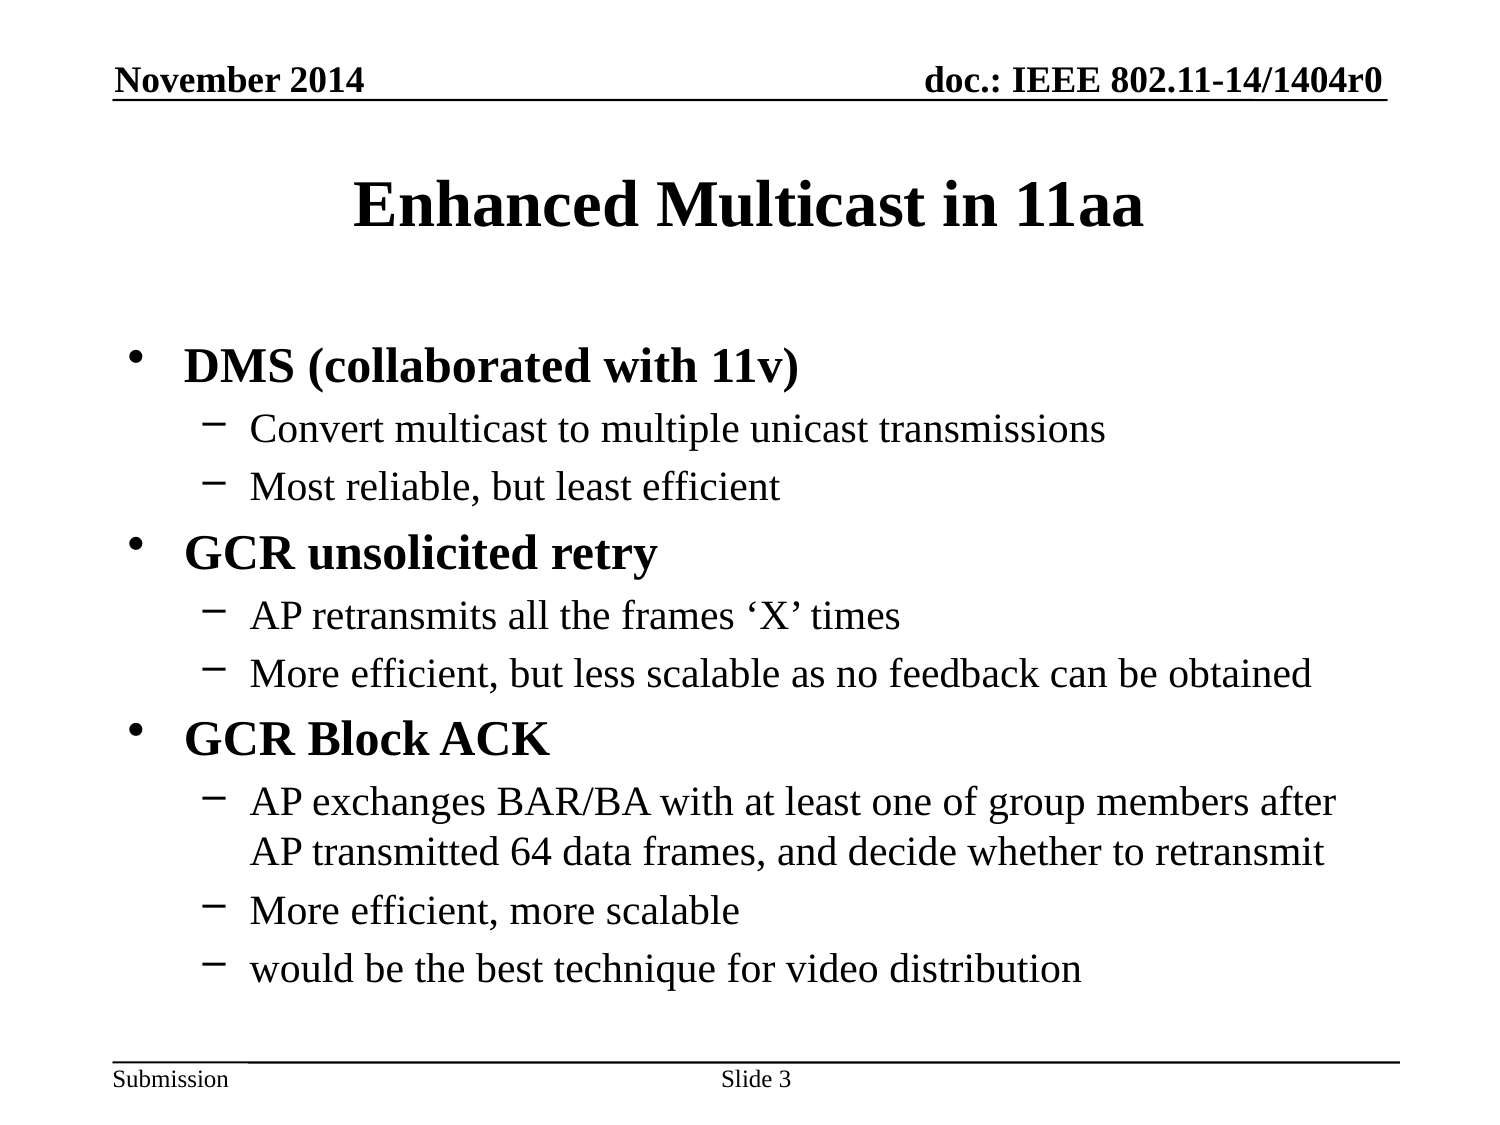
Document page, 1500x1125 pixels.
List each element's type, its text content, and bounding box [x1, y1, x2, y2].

title Enhanced Multicast in 11aa [112, 112, 1388, 288]
slide_number Slide 3 [712, 1061, 800, 1093]
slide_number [114, 54, 368, 101]
list DMS (collaborated with 11v) Convert multicast to multiple unicast transmissions Most reliable, but least efficient GCR unsolicited retry AP retransmits all the frames ‘X’ times More efficient, but less scalable as no feedback can be obtained GCR Block ACK AP exchanges BAR/BA with at least one of group members after AP transmitted 64 data frames, and decide whether to retransmit More efficient, more scalable would be the best technique for video distribution [112, 324, 1388, 1001]
